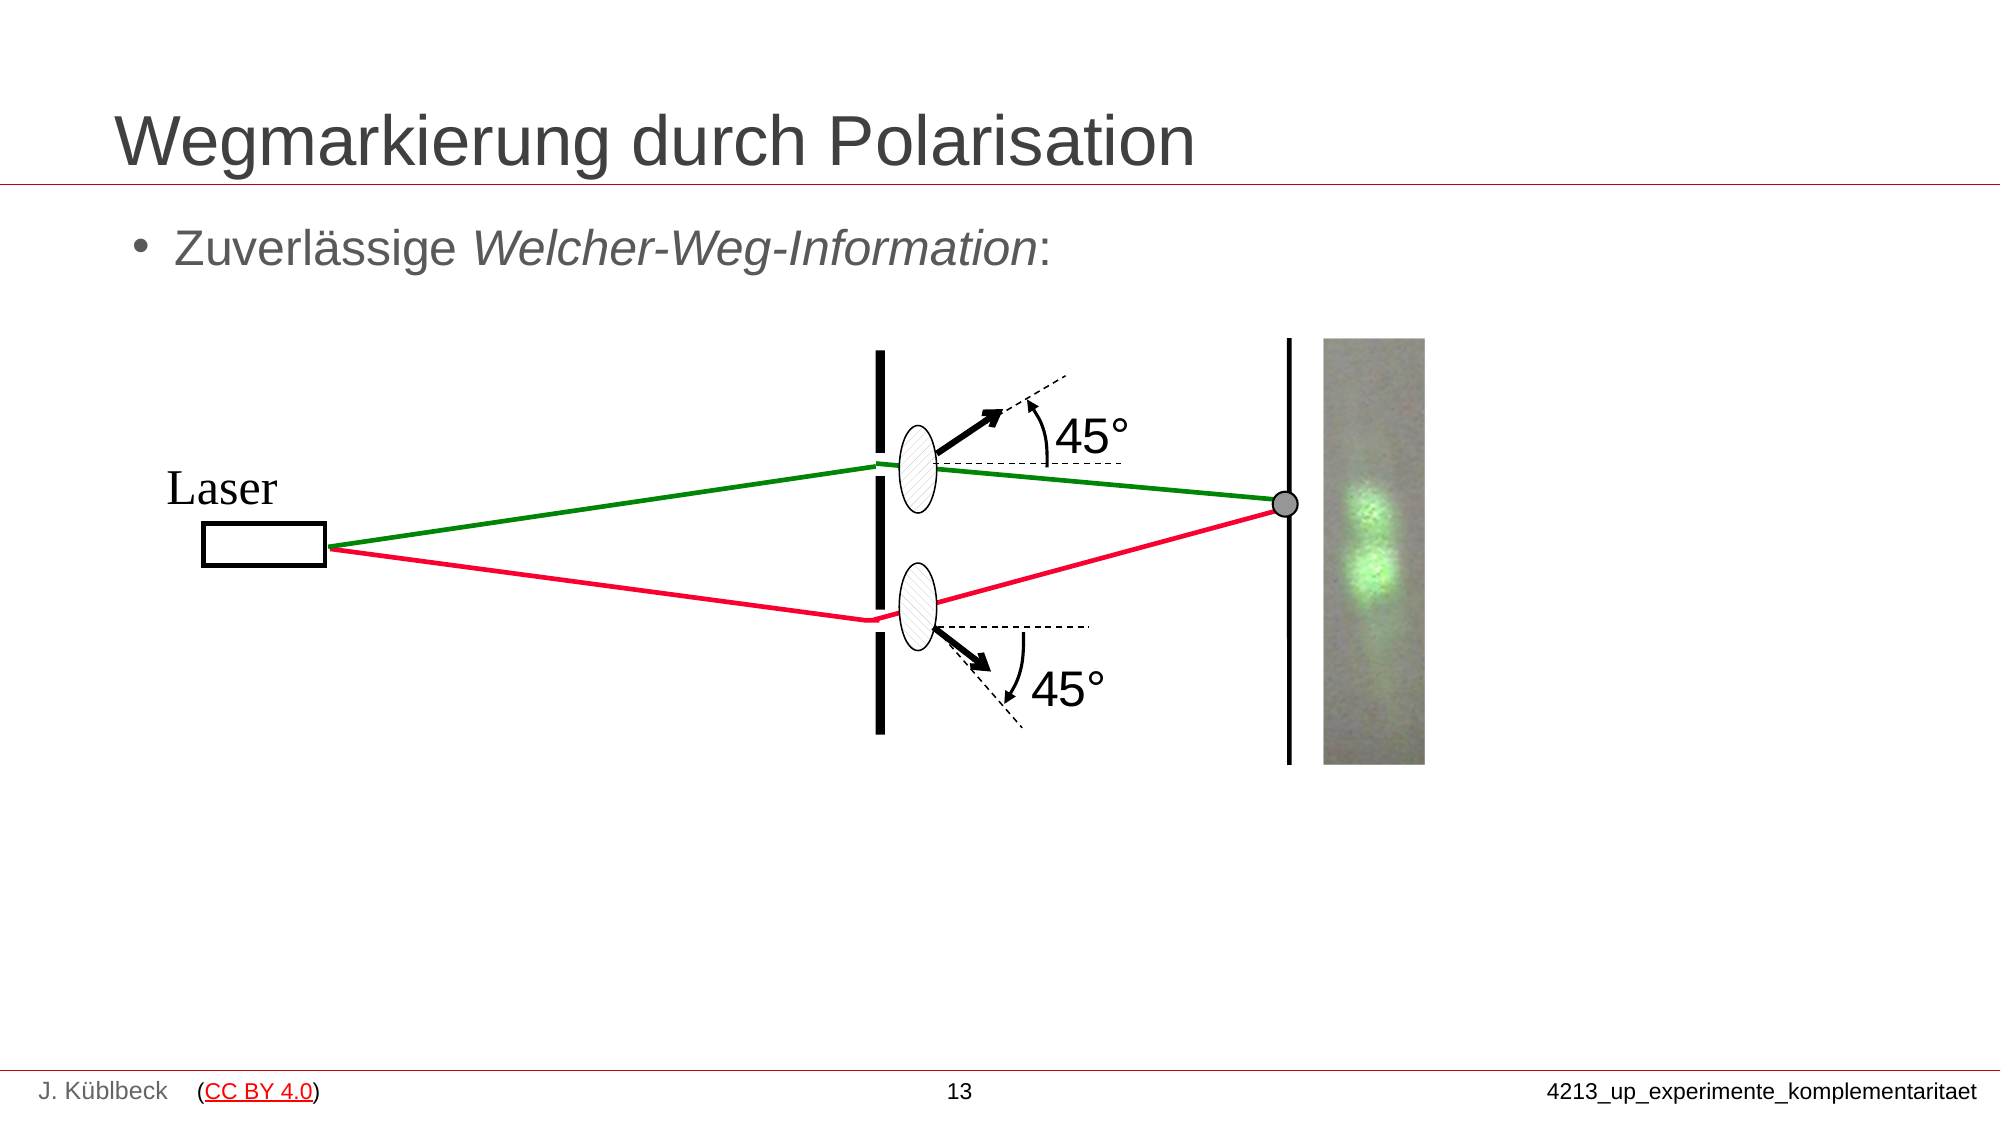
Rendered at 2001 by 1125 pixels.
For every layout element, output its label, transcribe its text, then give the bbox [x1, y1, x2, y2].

list Zuverlässige Welcher-Weg-Information: [99, 208, 1900, 1035]
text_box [98, 337, 1298, 766]
picture [1160, 339, 1588, 764]
title Wegmarkierung durch Polarisation [99, 90, 1900, 185]
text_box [933, 366, 1147, 729]
